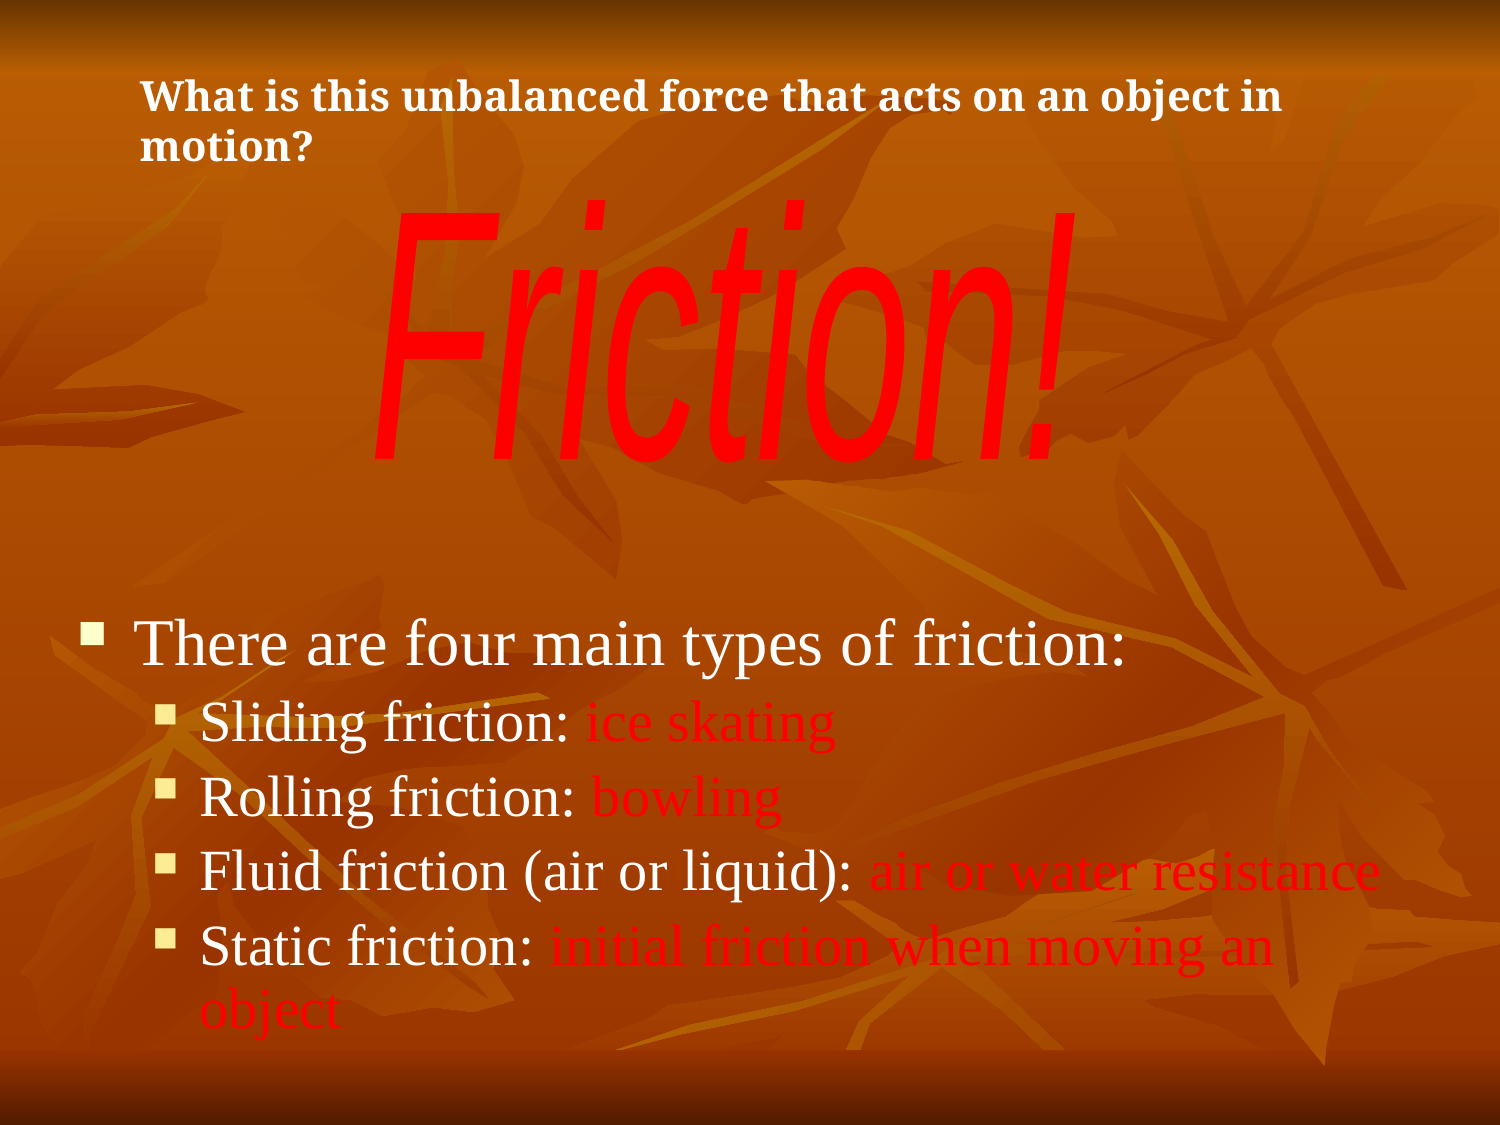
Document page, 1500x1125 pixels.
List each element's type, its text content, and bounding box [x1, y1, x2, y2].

list There are four main types of friction: Sliding friction: ice skating Rolling friction: bowling Fluid friction (air or liquid): air or water resistance Static friction: initial friction when moving an object [62, 599, 1413, 1018]
text_box What is this unbalanced force that acts on an object in motion? [124, 62, 1338, 178]
